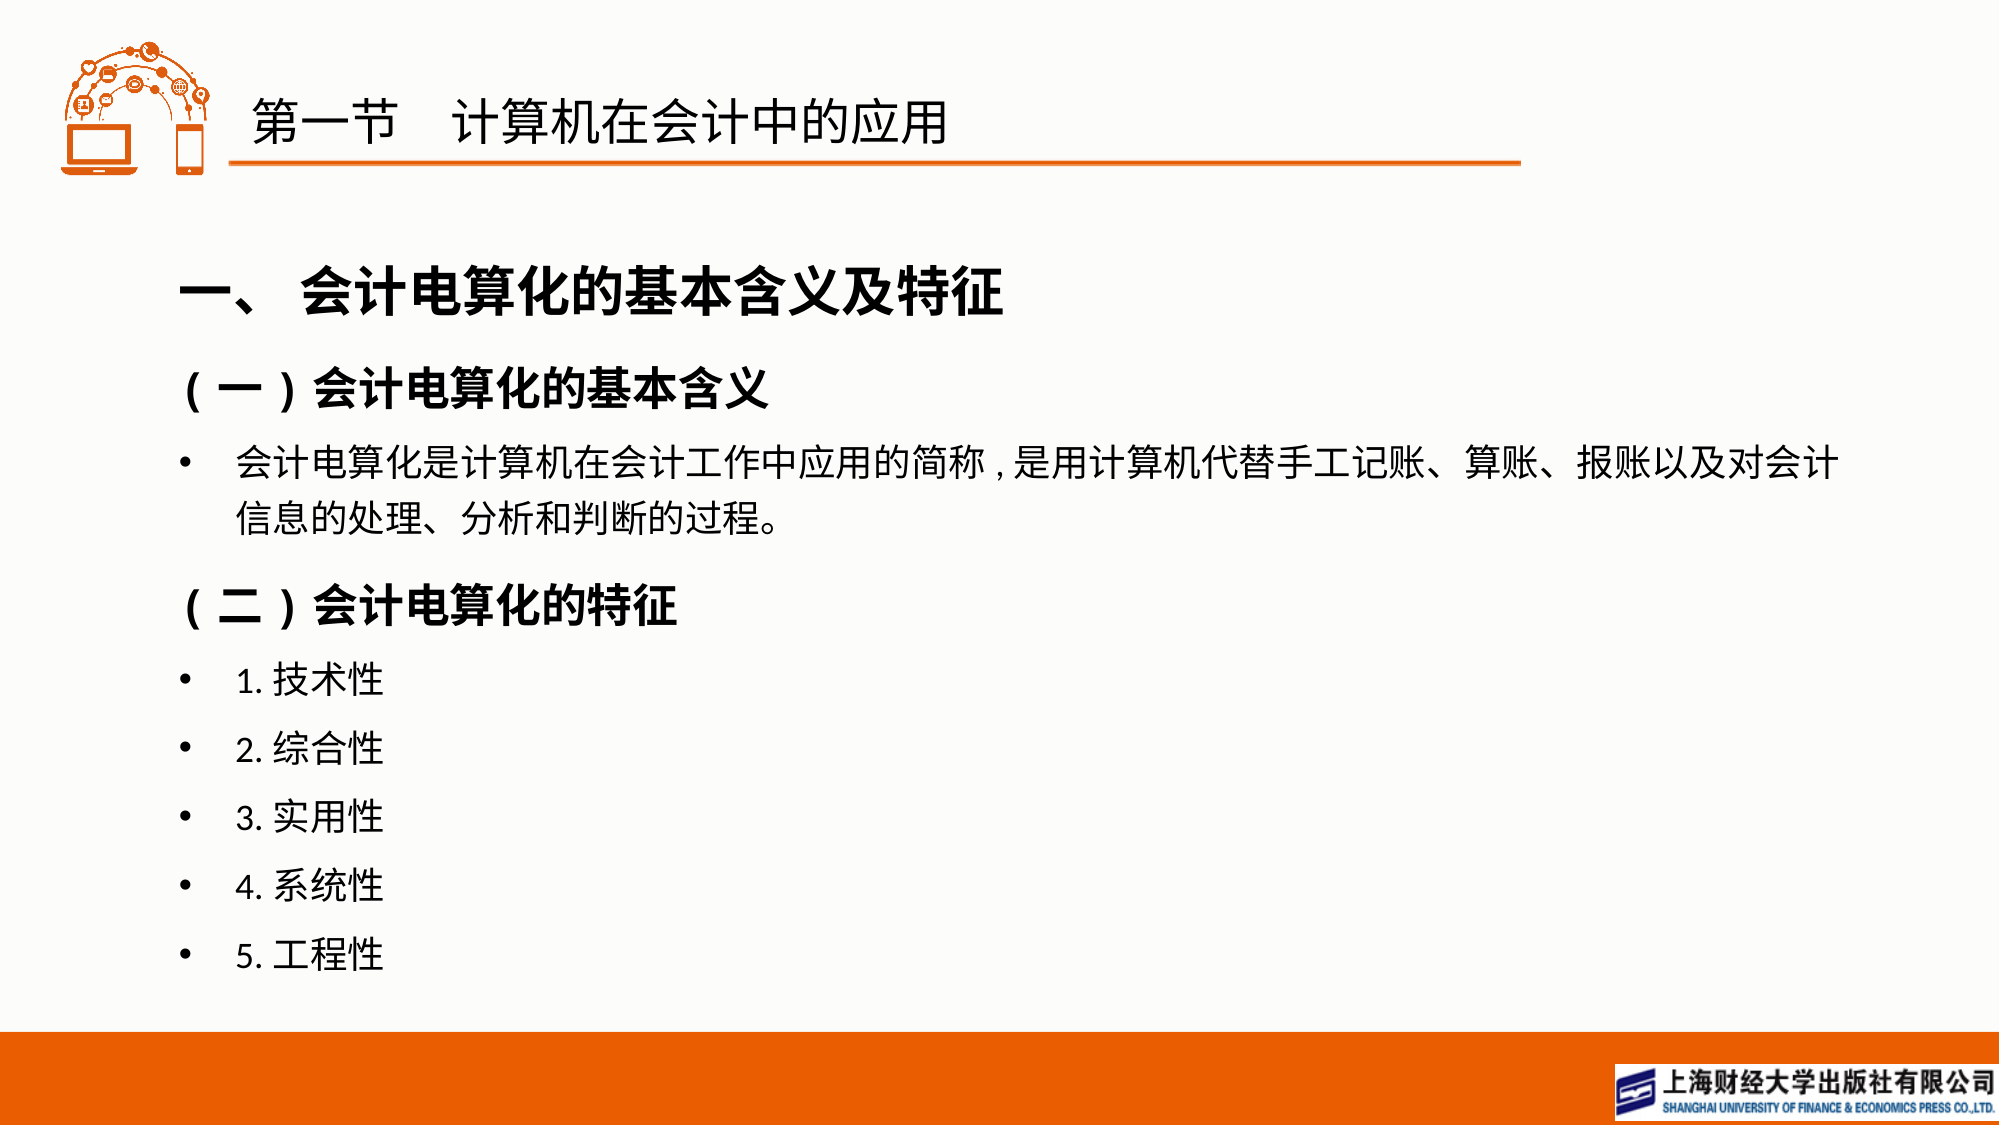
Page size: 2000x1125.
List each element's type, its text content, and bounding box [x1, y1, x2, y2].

title 第一节 计算机在会计中的应用 [235, 82, 1605, 189]
picture [0, 0, 2000, 1125]
list 一、 会计电算化的基本含义及特征 (一)会计电算化的基本含义 会计电算化是计算机在会计工作中应用的简称,是用计算机代替手工记账、算账、报账以及对会计信息的处理、分析和判断的过程。 (二)会计电算化的特征 1.技术性 2.综合性 3.实用性 4.系统性 5.工程性 [163, 227, 1855, 1049]
